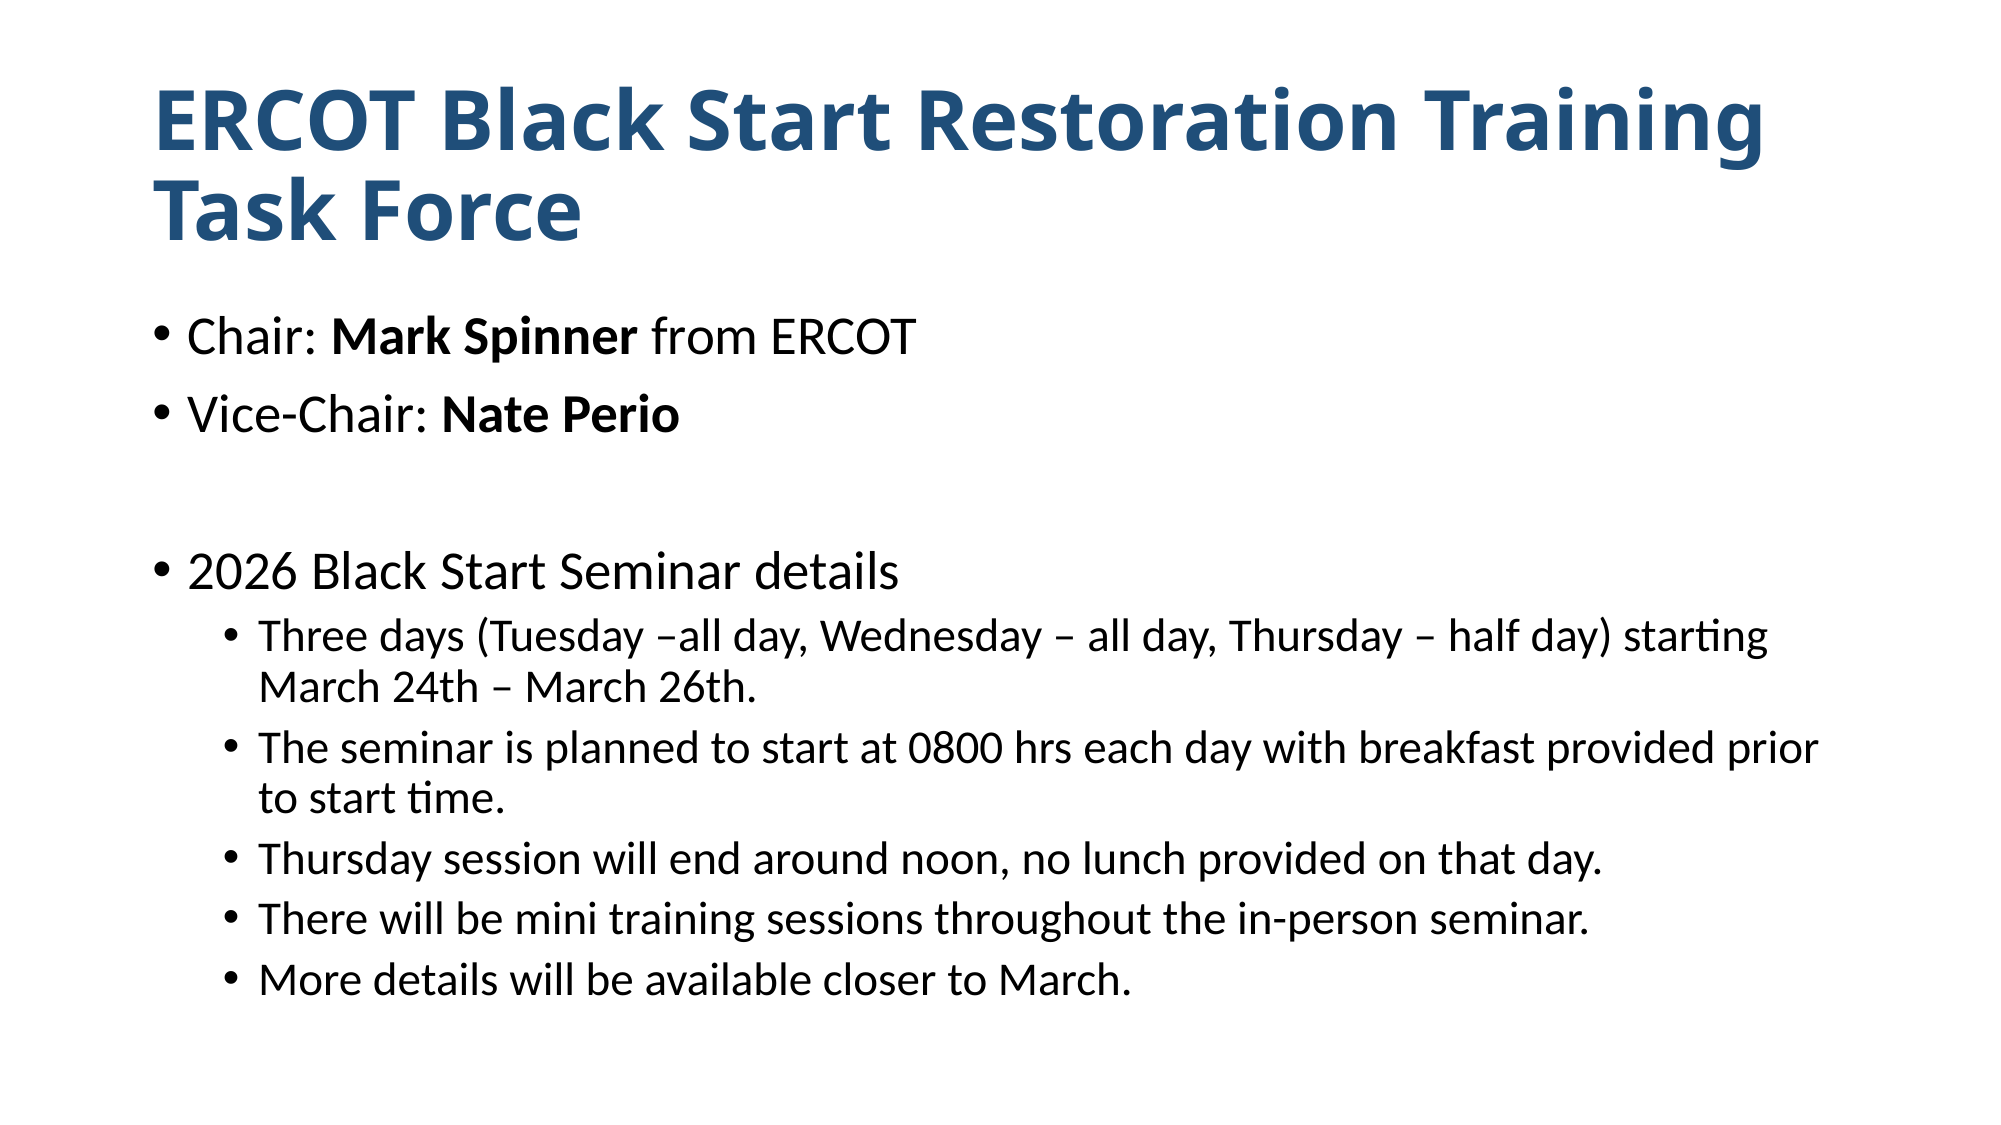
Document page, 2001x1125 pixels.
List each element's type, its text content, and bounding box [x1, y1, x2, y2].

list Chair: Mark Spinner from ERCOT Vice-Chair: Nate Perio 2026 Black Start Seminar details Three days (Tuesday –all day, Wednesday – all day, Thursday – half day) starting March 24th – March 26th. The seminar is planned to start at 0800 hrs each day with breakfast provided prior to start time. Thursday session will end around noon, no lunch provided on that day. There will be mini training sessions throughout the in-person seminar. More details will be available closer to March. [137, 299, 1863, 1014]
title ERCOT Black Start Restoration Training Task Force [137, 59, 1863, 278]
